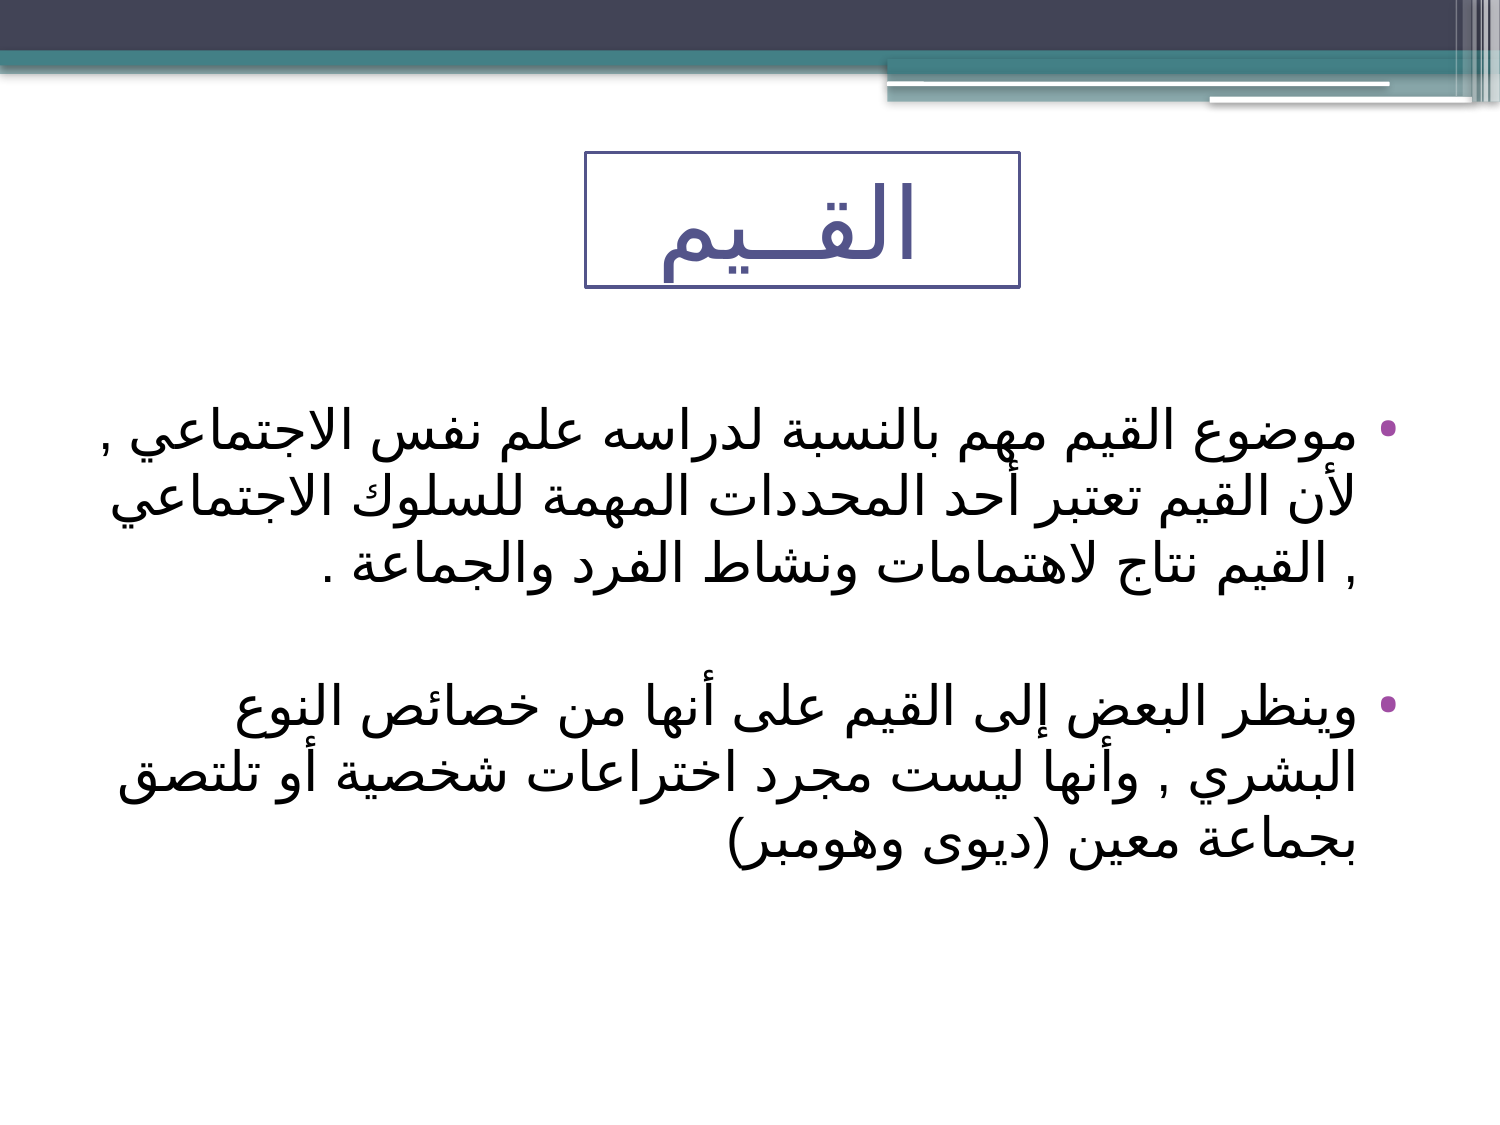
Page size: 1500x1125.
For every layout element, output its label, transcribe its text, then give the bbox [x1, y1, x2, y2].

list موضوع القيم مهم بالنسبة لدراسه علم نفس الاجتماعي , لأن القيم تعتبر أحد المحددات المهمة للسلوك الاجتماعي , القيم نتاج لاهتمامات ونشاط الفرد والجماعة . وينظر البعض إلى القيم على أنها من خصائص النوع البشري , وأنها ليست مجرد اختراعات شخصية أو تلتصق بجماعة معين (ديوى وهومبر) [82, 386, 1425, 950]
text_box القــيم [584, 151, 1021, 289]
